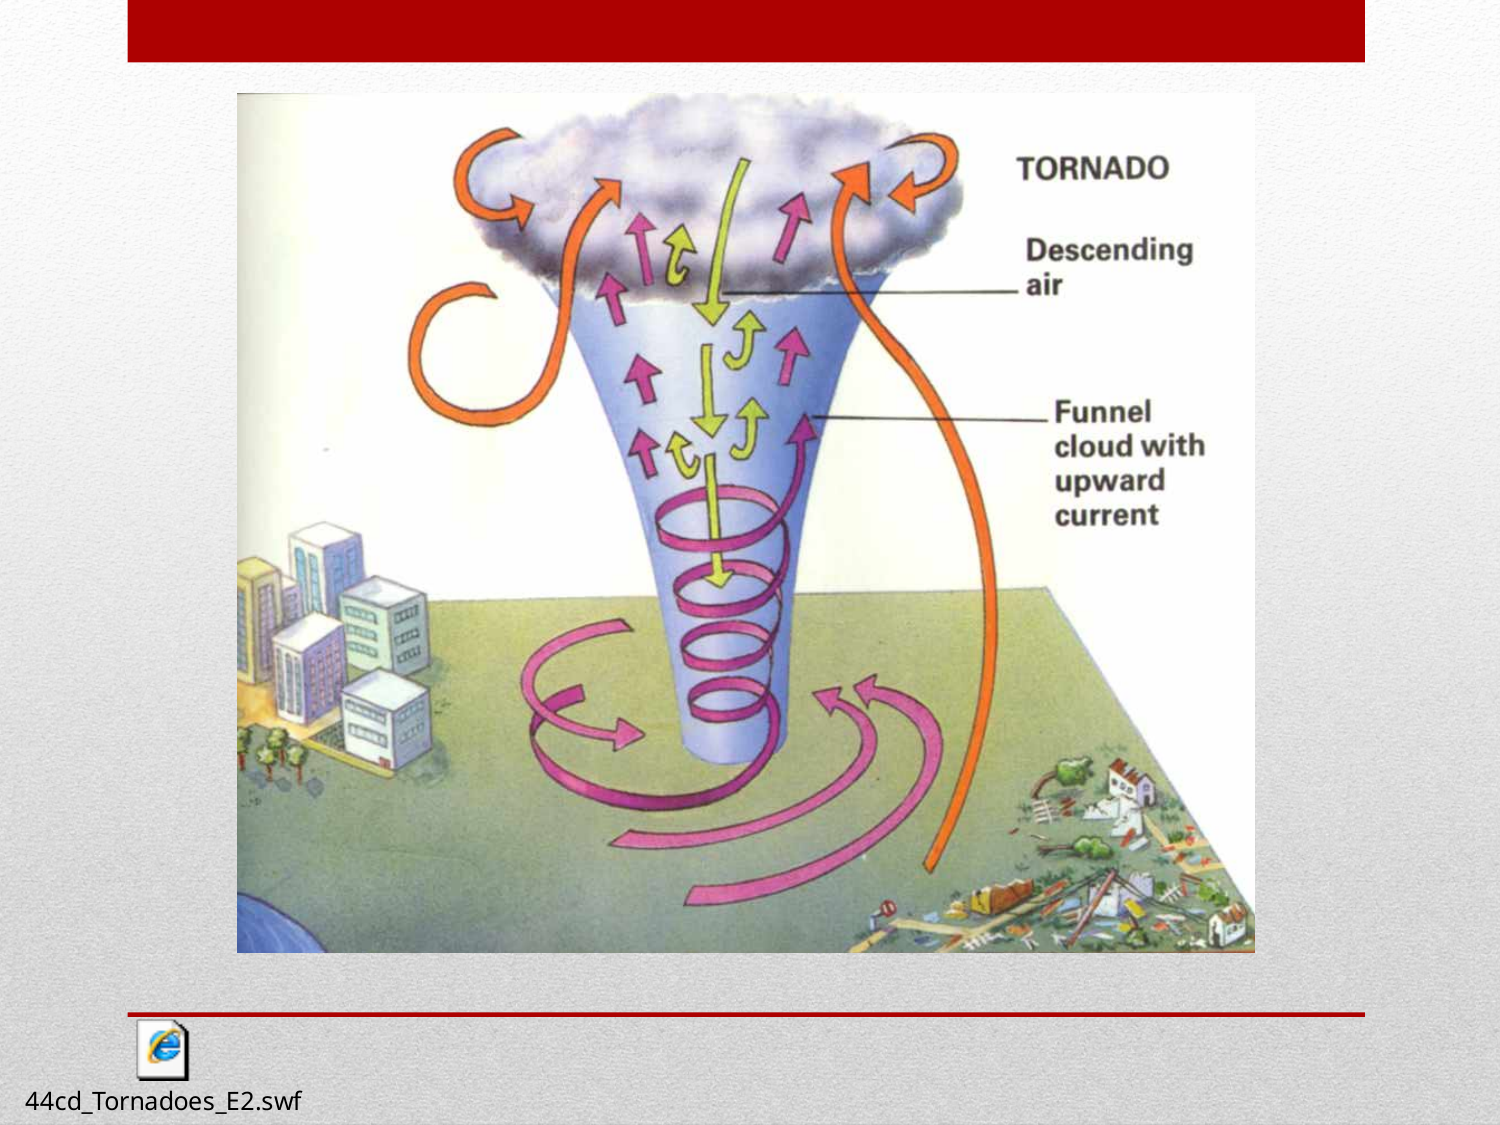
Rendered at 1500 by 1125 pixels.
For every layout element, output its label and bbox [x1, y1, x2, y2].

text_box [0, 1011, 326, 1125]
picture [236, 92, 1256, 954]
